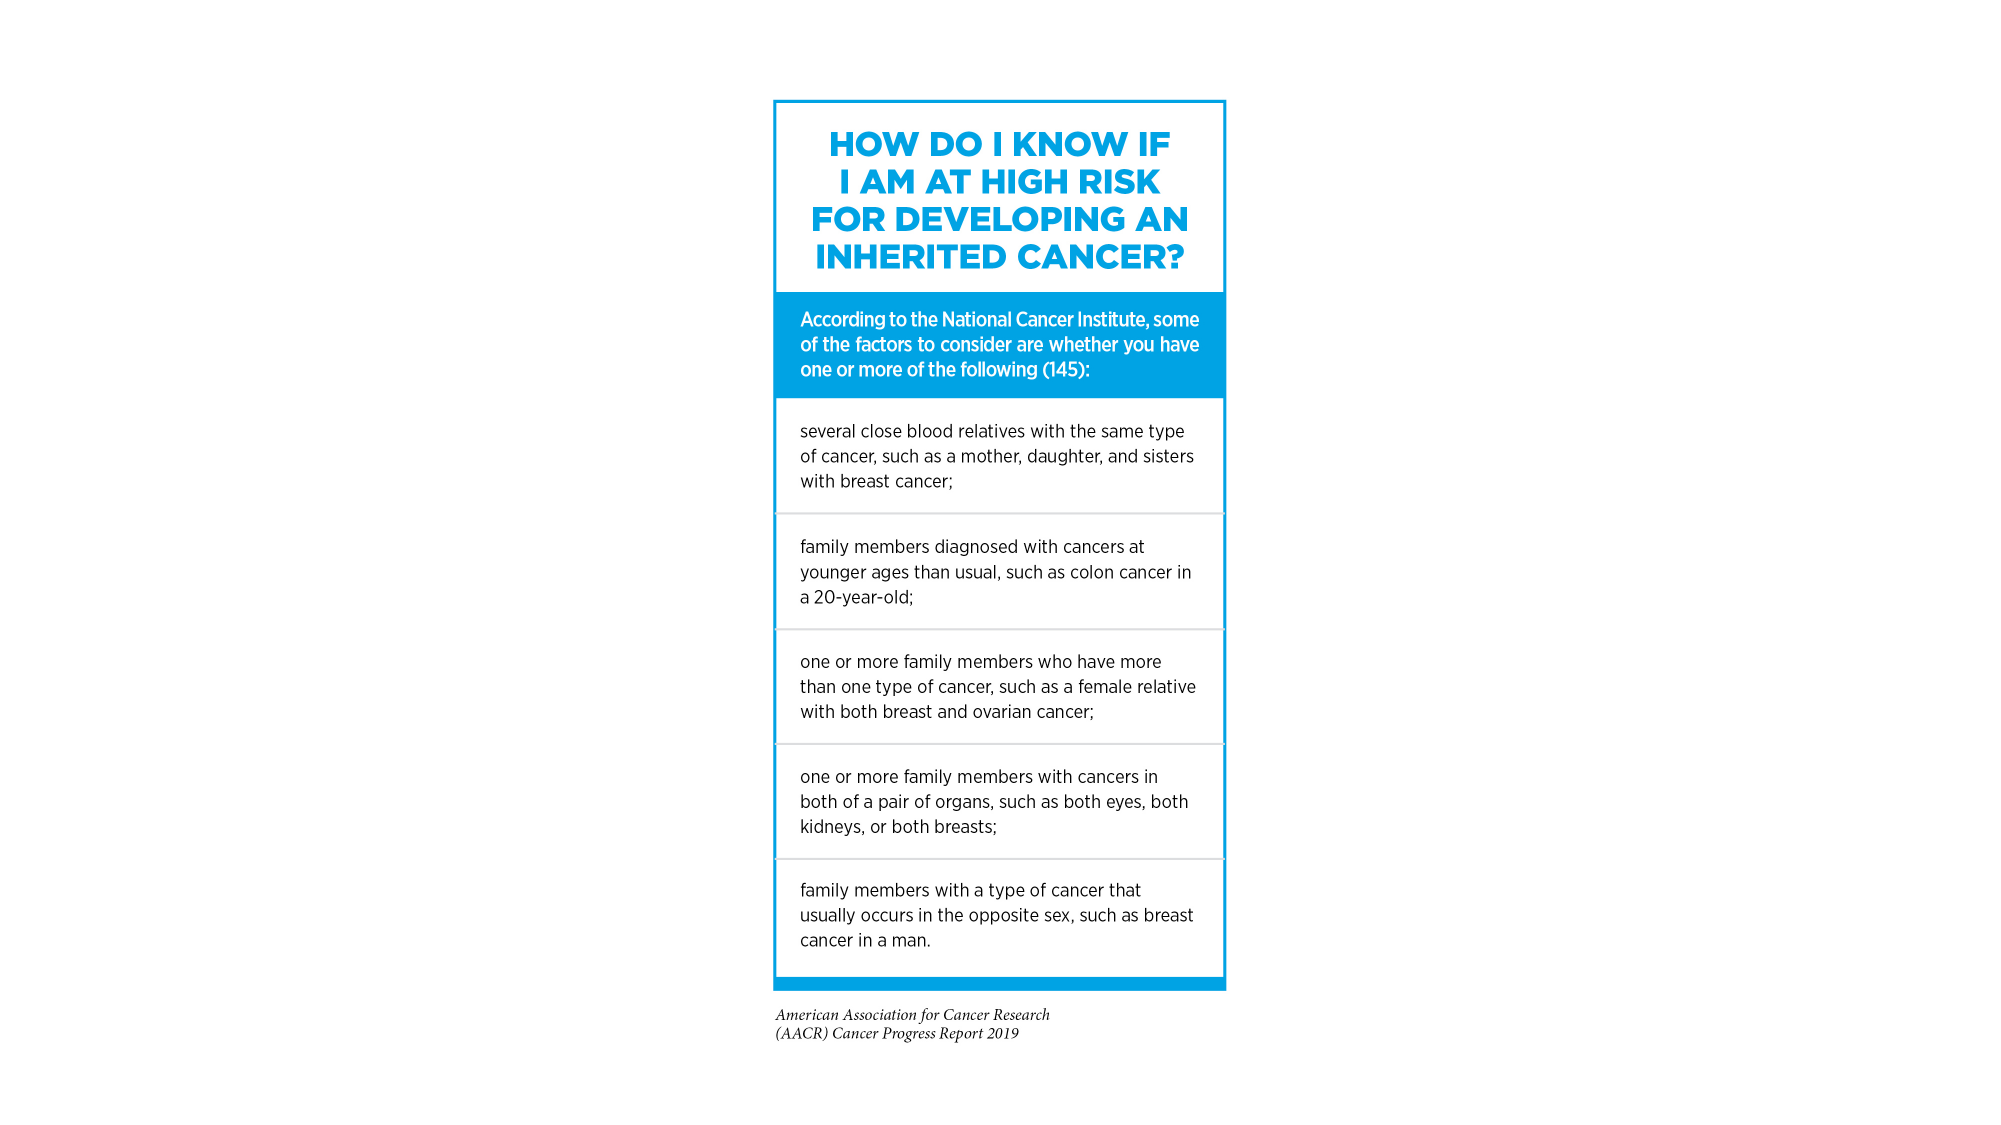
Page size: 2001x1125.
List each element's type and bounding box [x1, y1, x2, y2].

picture [742, 65, 1258, 1060]
